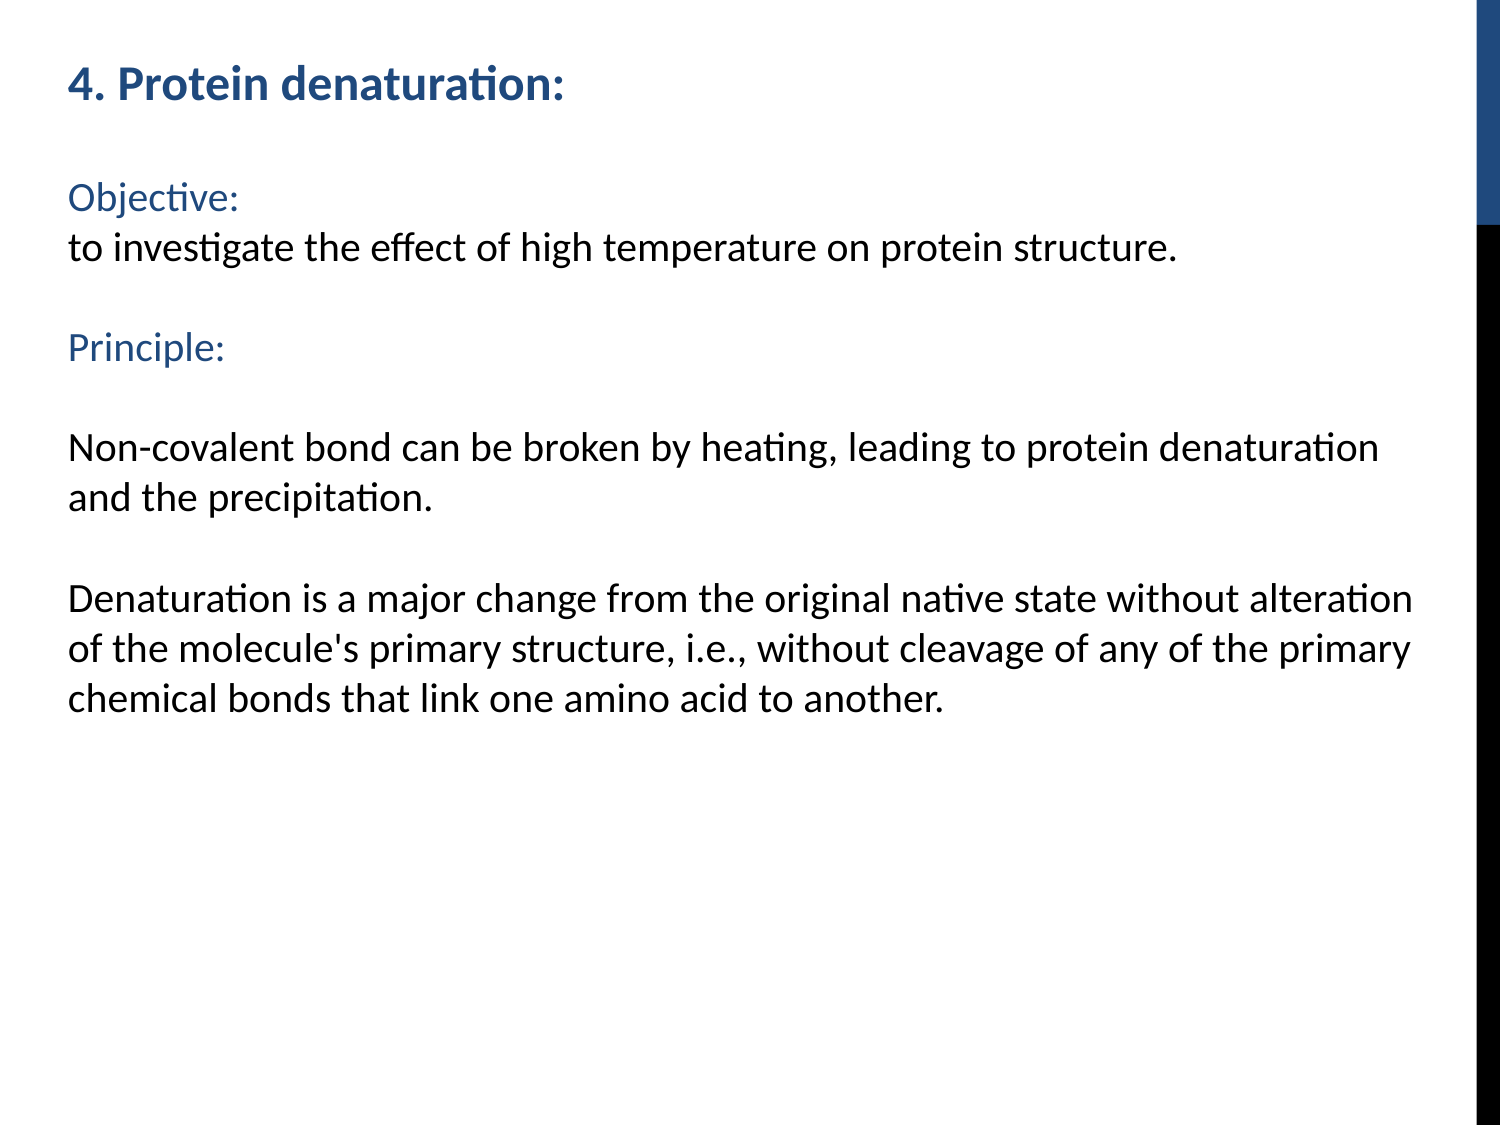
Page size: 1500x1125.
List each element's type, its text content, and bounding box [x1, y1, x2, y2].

text_box 4. Protein denaturation: Objective: to investigate the effect of high temperature on protein structure. Principle: Non-covalent bond can be broken by heating, leading to protein denaturation and the precipitation. Denaturation is a major change from the original native state without alteration of the molecule's primary structure, i.e., without cleavage of any of the primary chemical bonds that link one amino acid to another. [53, 42, 1459, 888]
